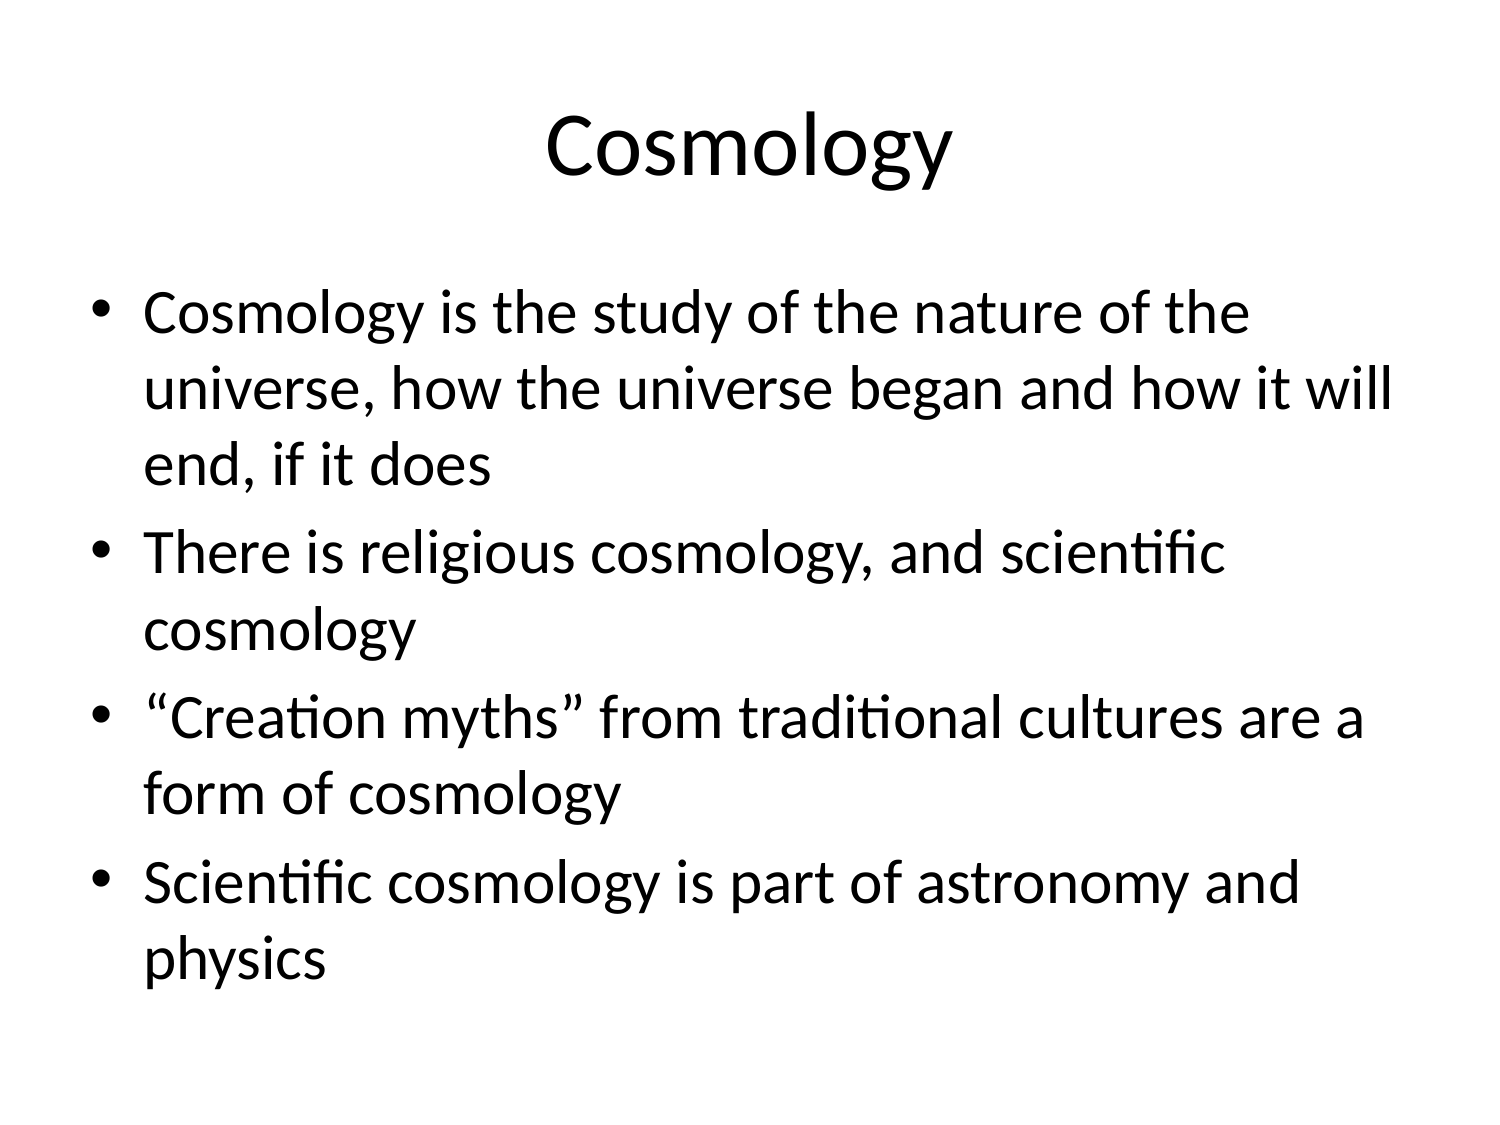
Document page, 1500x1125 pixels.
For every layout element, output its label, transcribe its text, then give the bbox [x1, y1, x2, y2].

title Cosmology [75, 45, 1425, 233]
list Cosmology is the study of the nature of the universe, how the universe began and how it will end, if it does There is religious cosmology, and scientific cosmology “Creation myths” from traditional cultures are a form of cosmology Scientific cosmology is part of astronomy and physics [75, 262, 1425, 1005]
